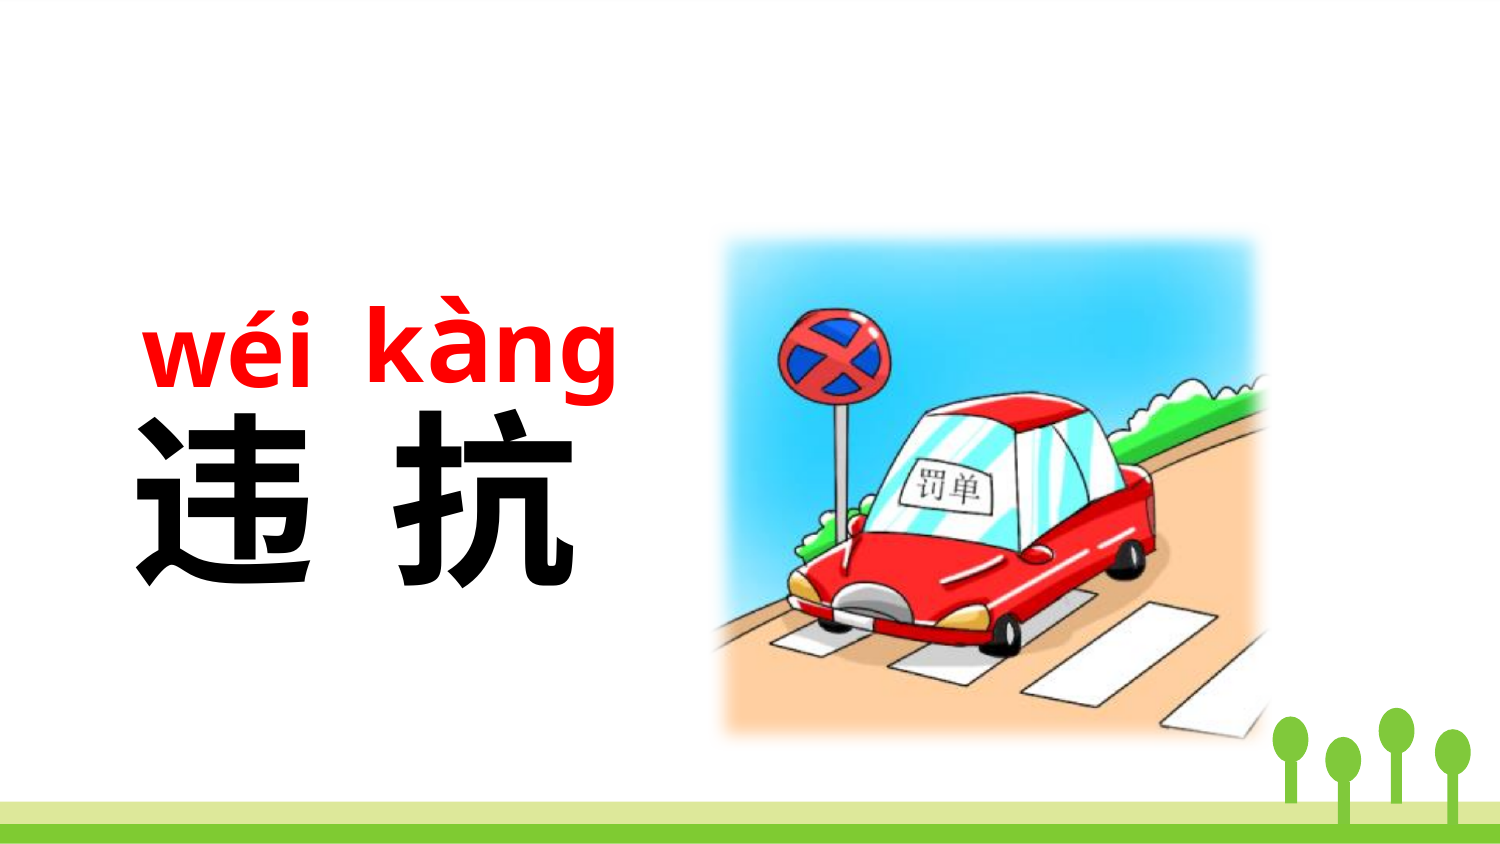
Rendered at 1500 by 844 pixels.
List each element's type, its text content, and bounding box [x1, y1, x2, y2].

text_box 抗 [352, 411, 614, 614]
text_box wéi [49, 282, 352, 414]
picture [0, 0, 1500, 801]
text_box kànɡ [339, 264, 646, 411]
text_box 违 [77, 414, 352, 614]
